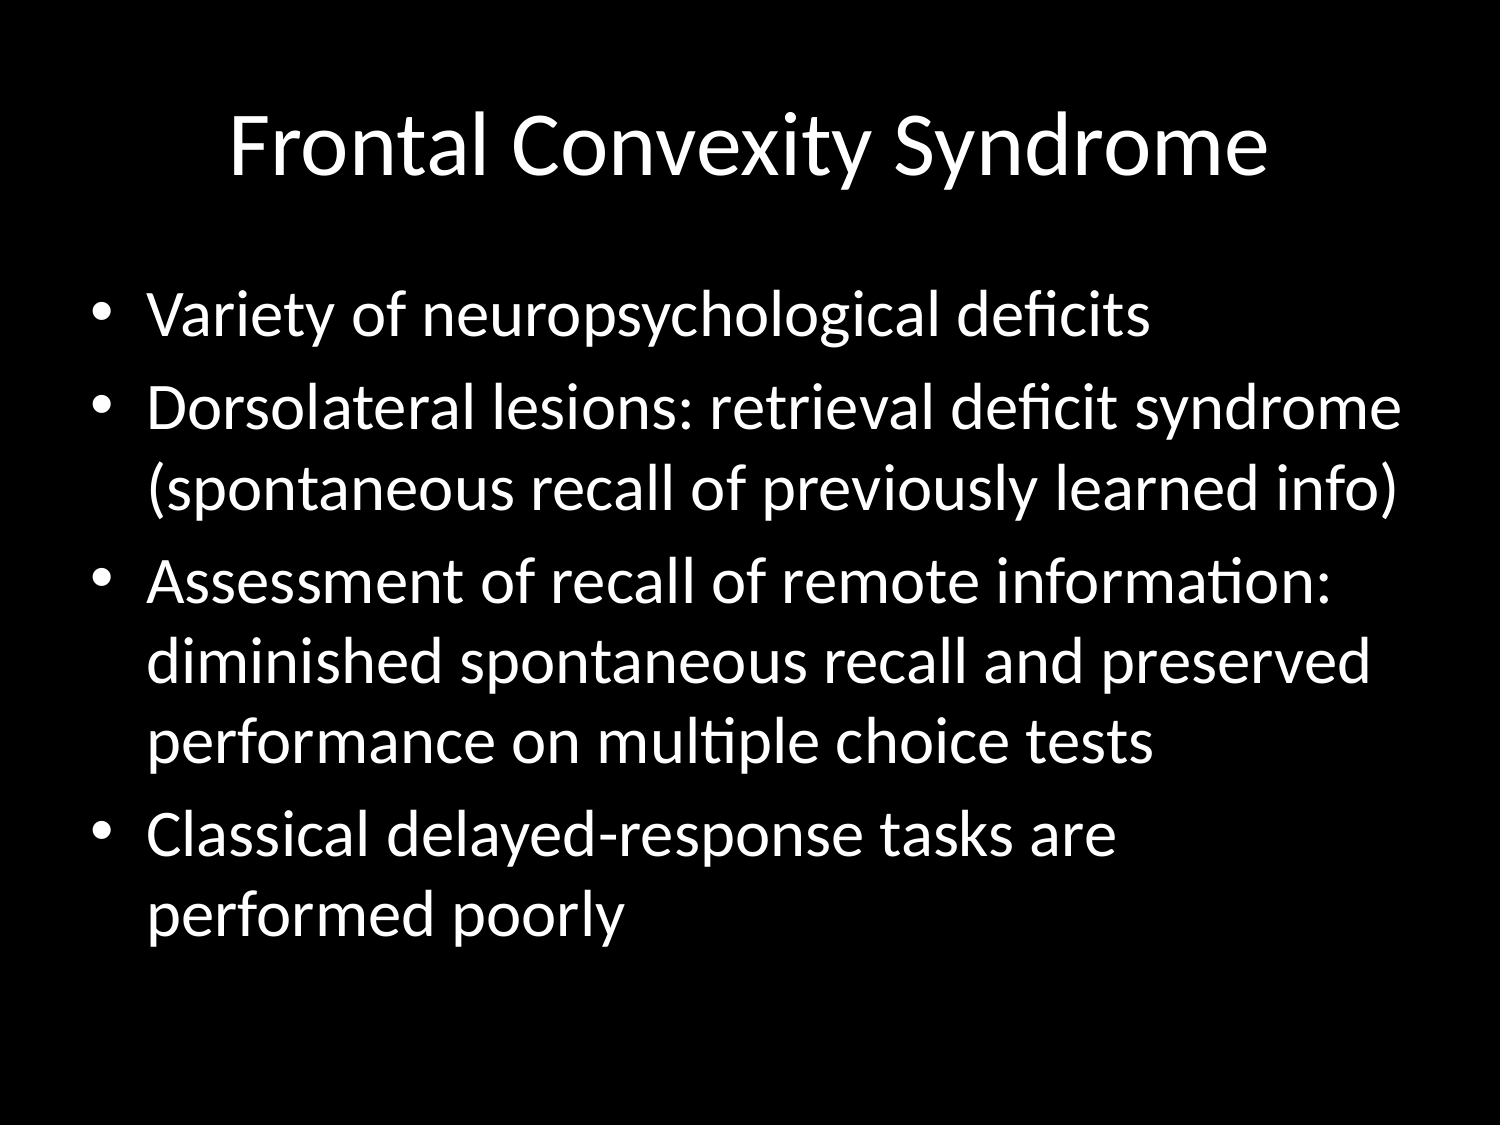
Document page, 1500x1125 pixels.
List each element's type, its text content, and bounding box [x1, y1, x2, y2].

list Variety of neuropsychological deficits Dorsolateral lesions: retrieval deficit syndrome (spontaneous recall of previously learned info) Assessment of recall of remote information: diminished spontaneous recall and preserved performance on multiple choice tests Classical delayed-response tasks are performed poorly [75, 262, 1425, 1005]
title Frontal Convexity Syndrome [75, 45, 1425, 233]
